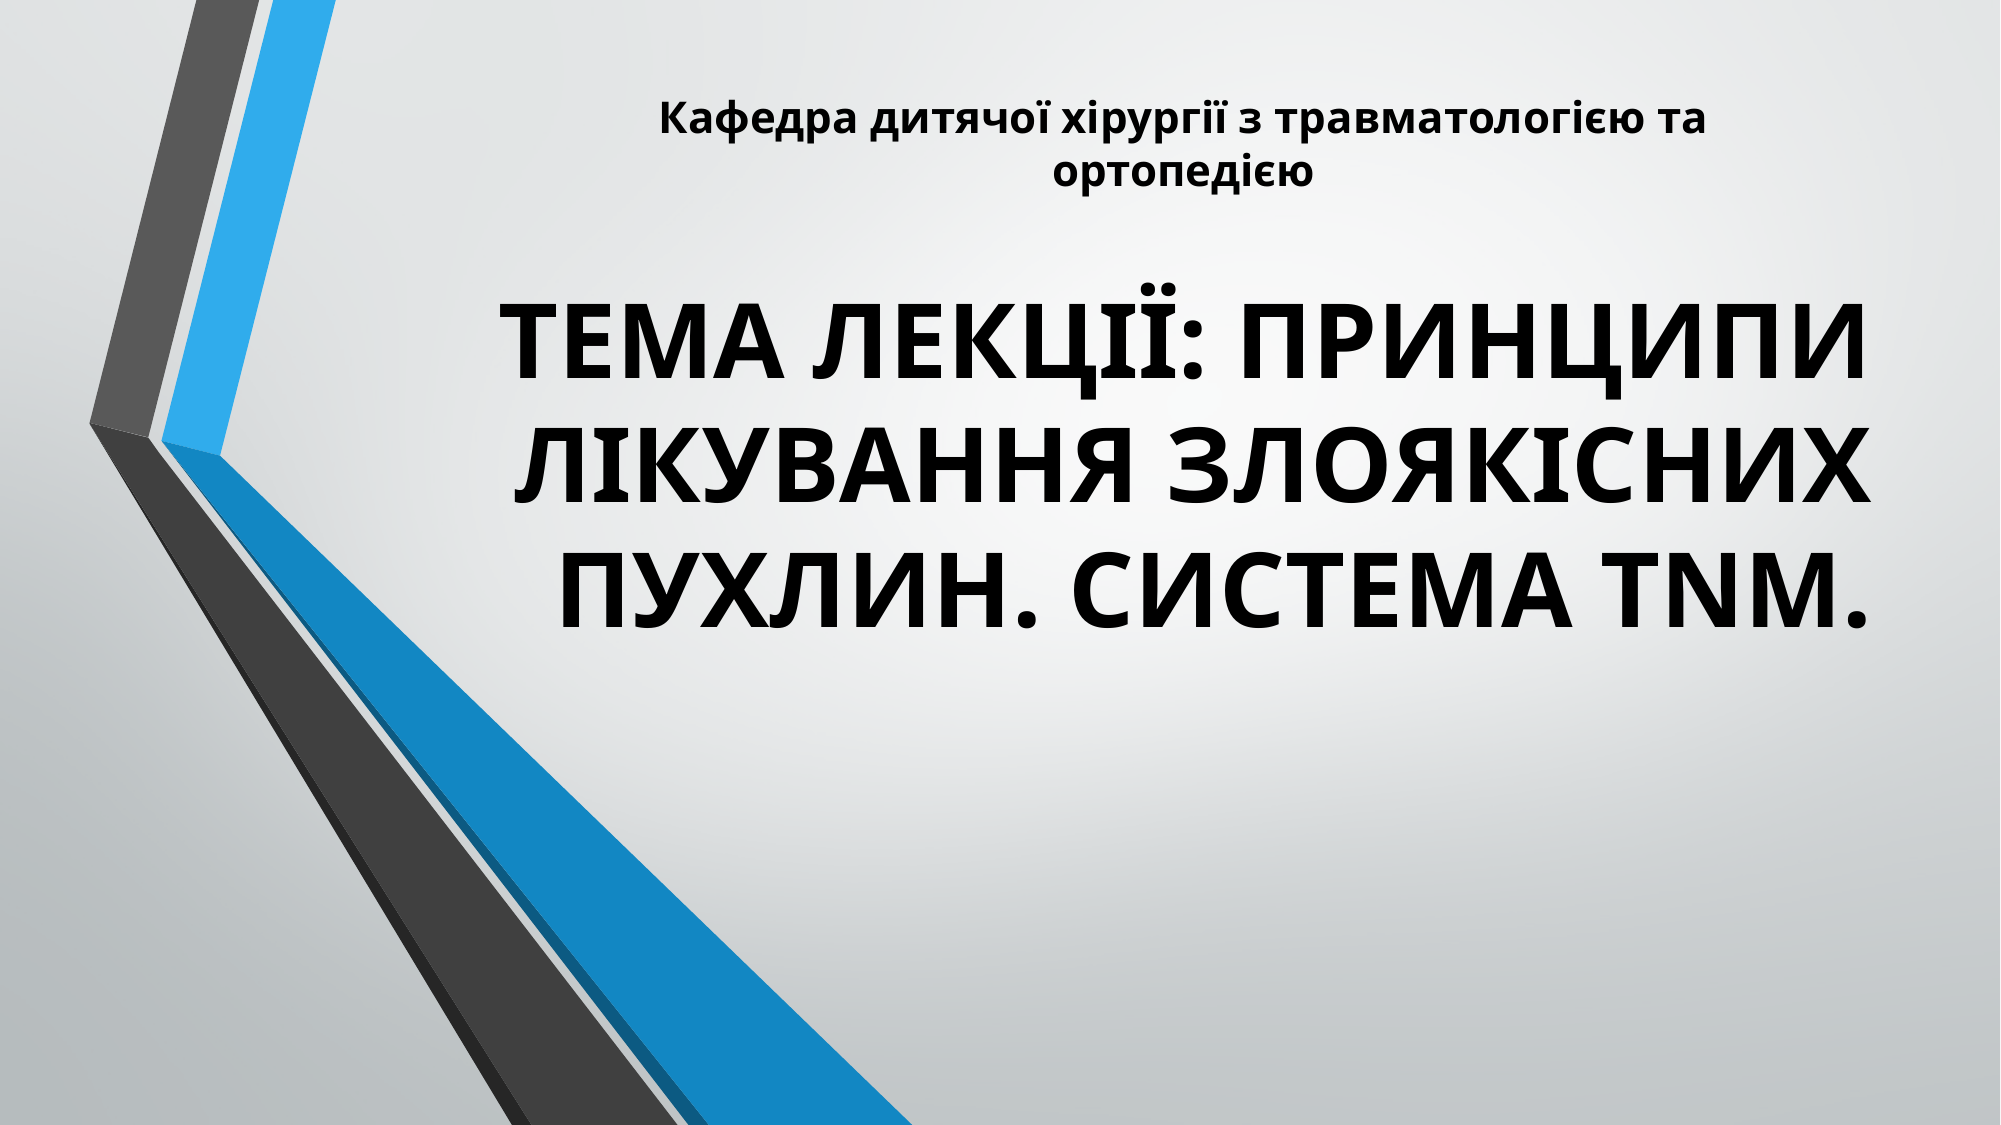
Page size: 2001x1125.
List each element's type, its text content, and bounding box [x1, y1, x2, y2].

subtitle Кафедра дитячої хірургії з травматологією та ортопедією [570, 82, 1797, 153]
title ТЕМА ЛЕКЦІЇ: ПРИНЦИПИ ЛІКУВАННЯ ЗЛОЯКІСНИХ ПУХЛИН. СИСТЕМА TNM. [480, 226, 1887, 656]
